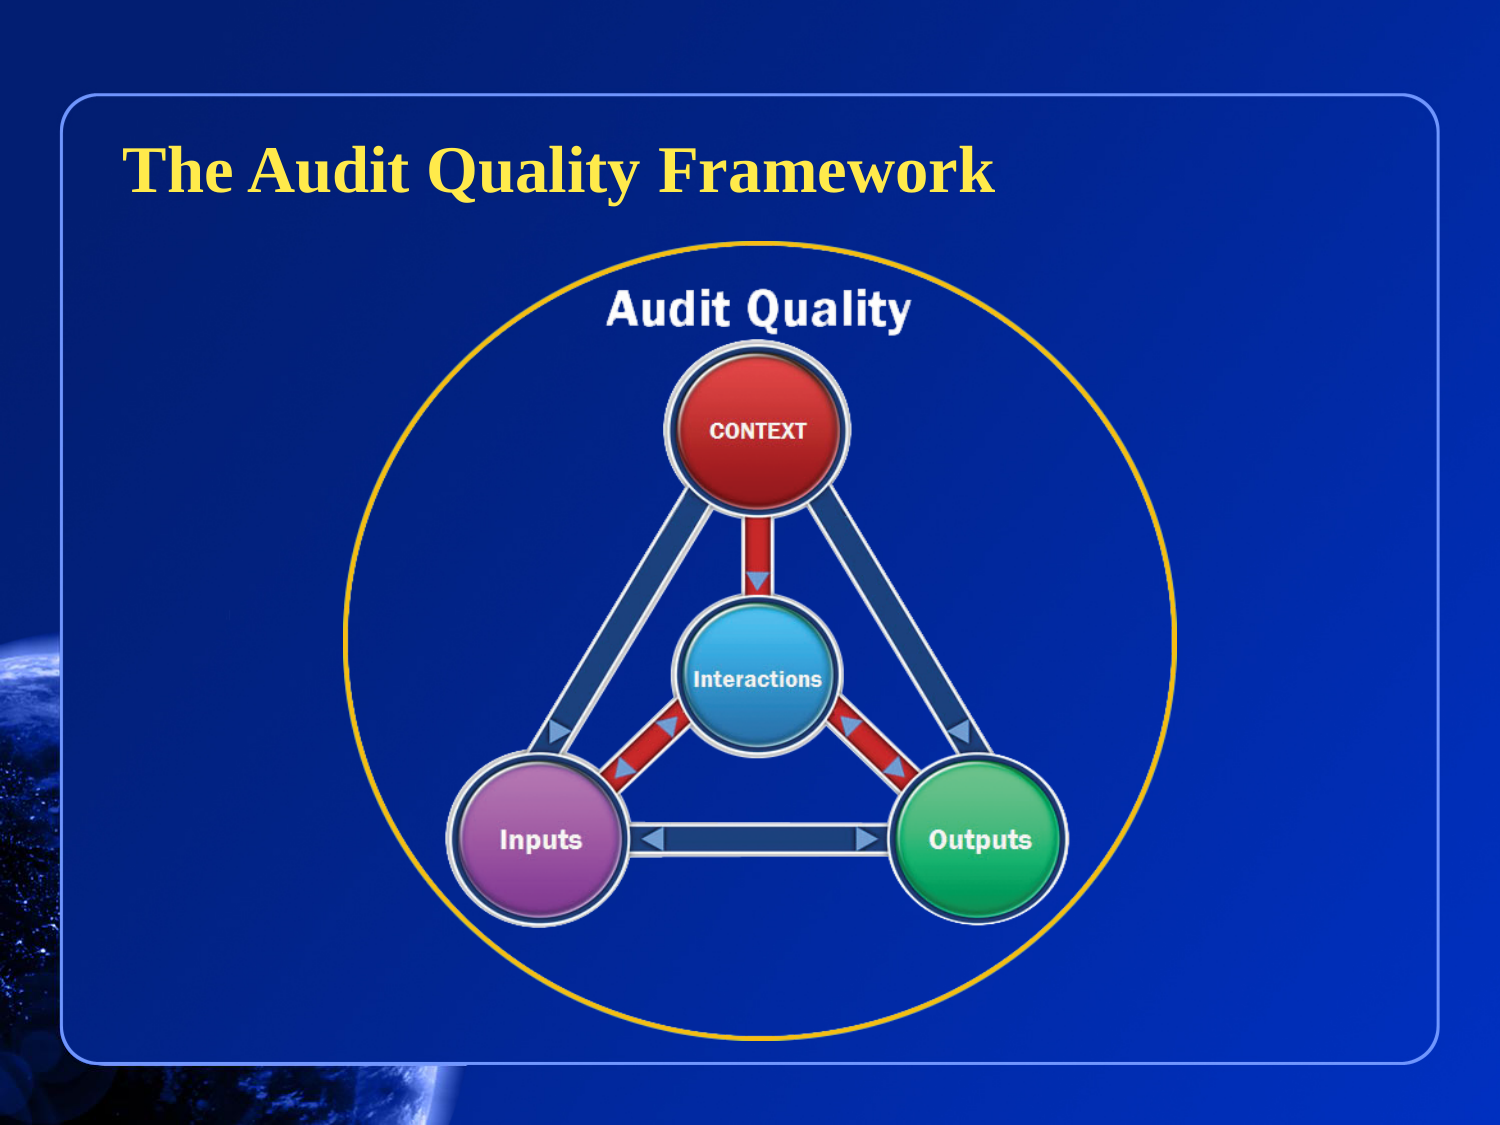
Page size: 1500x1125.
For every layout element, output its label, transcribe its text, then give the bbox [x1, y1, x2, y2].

picture [0, 0, 1500, 1125]
list The Audit Quality Framework [107, 118, 1411, 215]
